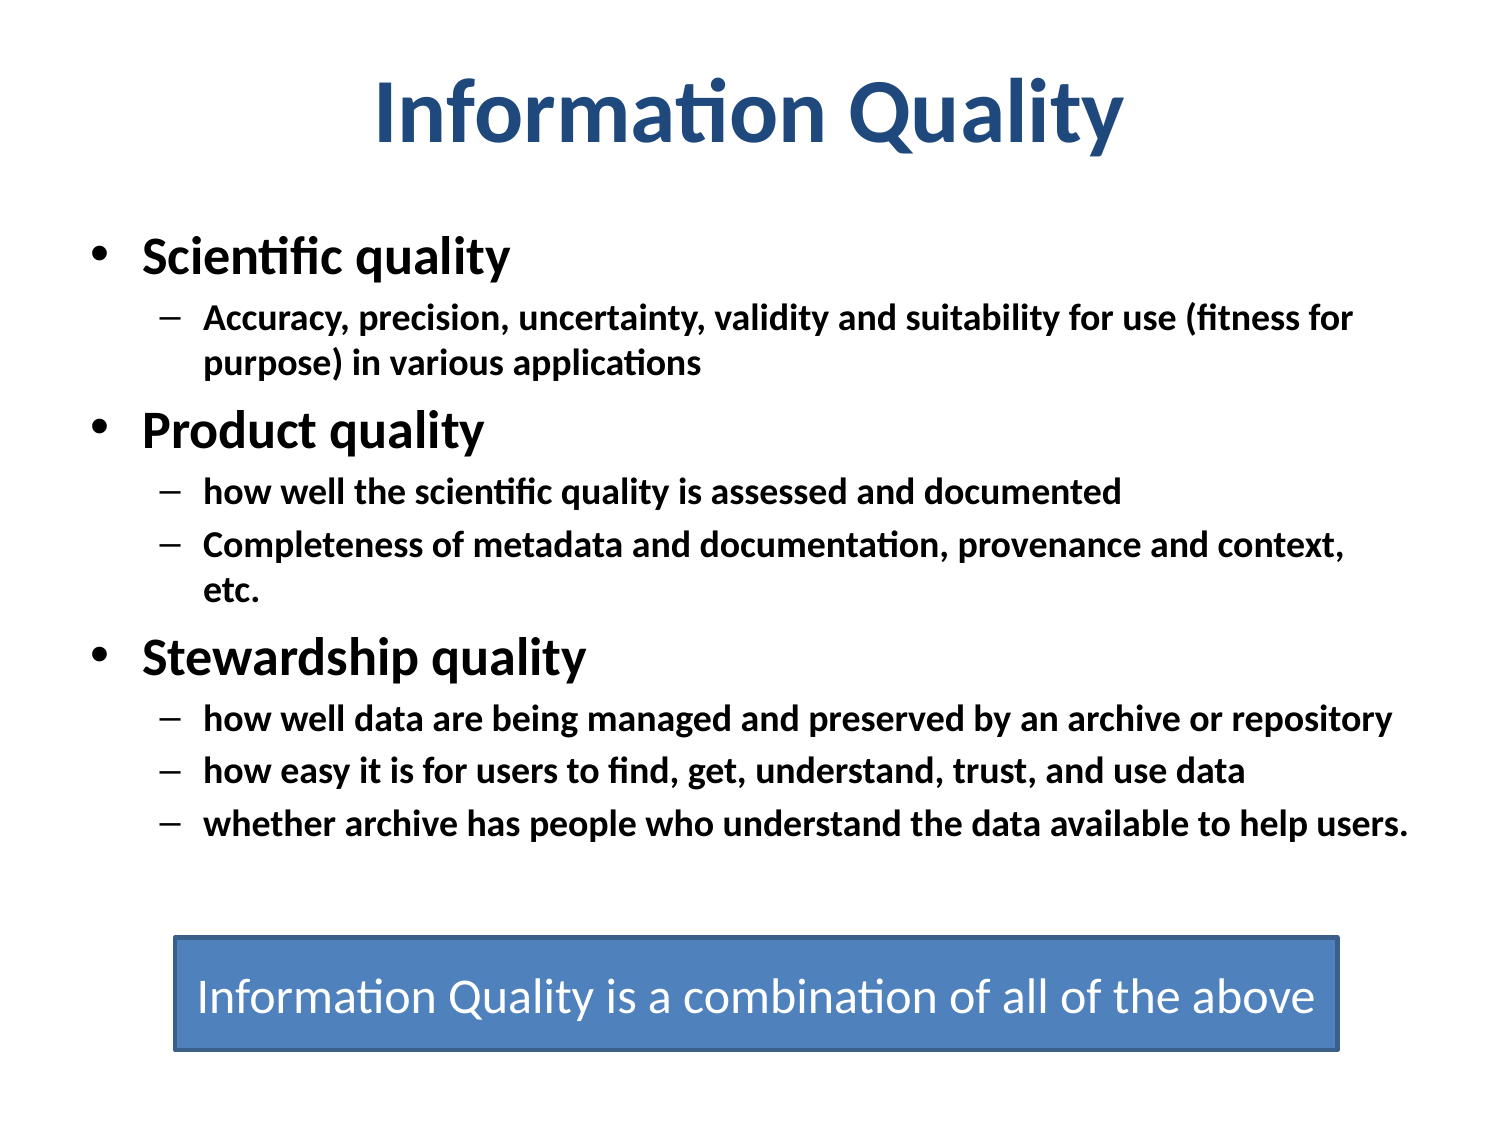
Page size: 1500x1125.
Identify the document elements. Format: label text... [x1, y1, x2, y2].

title Information Quality [75, 12, 1425, 200]
text_box Information Quality is a combination of all of the above [173, 935, 1340, 1052]
list Scientific quality Accuracy, precision, uncertainty, validity and suitability for use (fitness for purpose) in various applications Product quality how well the scientific quality is assessed and documented Completeness of metadata and documentation, provenance and context, etc. Stewardship quality how well data are being managed and preserved by an archive or repository how easy it is for users to find, get, understand, trust, and use data whether archive has people who understand the data available to help users. [75, 212, 1425, 900]
